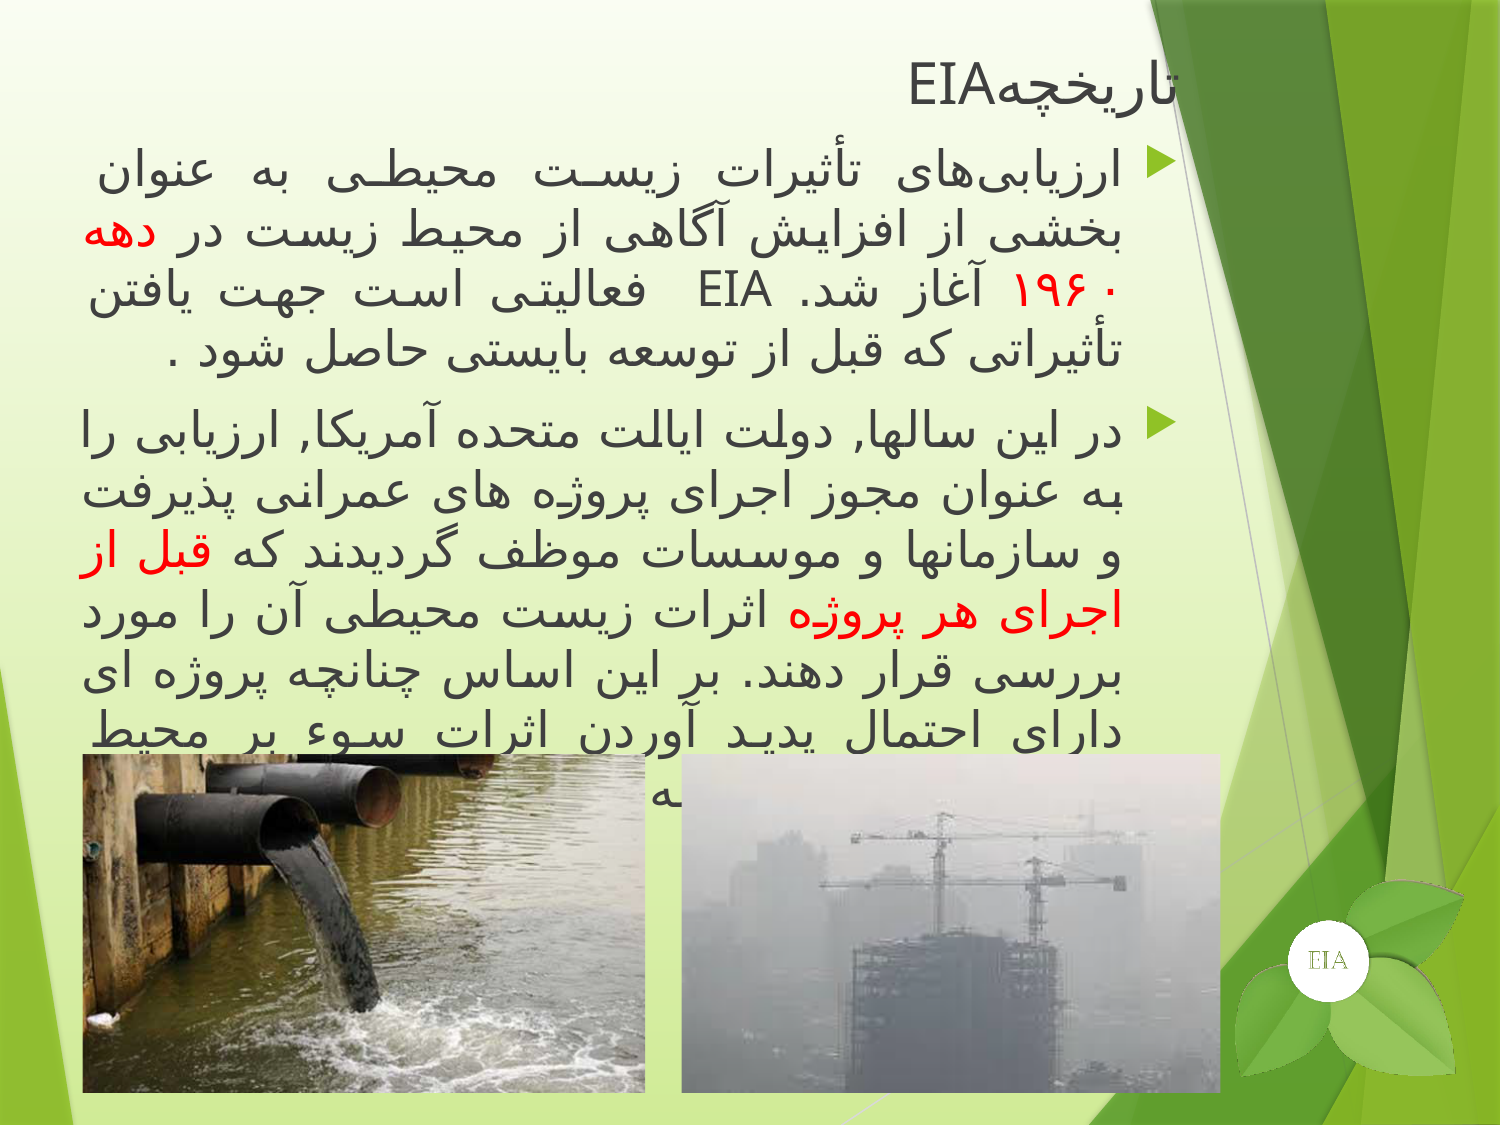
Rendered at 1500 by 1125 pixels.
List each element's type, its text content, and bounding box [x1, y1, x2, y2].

picture [82, 753, 646, 1094]
picture [681, 753, 1221, 1093]
picture [1234, 878, 1464, 1077]
list تاریخچهEIA ارزیابی‌های تأثیرات زیست محیطی به عنوان بخشی از افزایش آگاهی از محیط زیست در دهه ۱۹۶۰ آغاز شد. EIA فعالیتی است جهت یافتن تأثیراتی که قبل از توسعه بایستی حاصل شود . در این سالها, دولت ایالت متحده آمریکا, ارزیابی را به عنوان مجوز اجرای پروژه های عمرانی پذیرفت و سازمانها و موسسات موظف گردیدند که قبل از اجرای هر پروژه اثرات زیست محیطی آن را مورد بررسی قرار دهند. بر این اساس چنانچه پروژه ای دارای احتمال پدید آوردن اثرات سوء بر محیط زیست باشد ناگزیر به تهیه گزارش اثرات زیست محیطی می باشد. [63, 38, 1196, 1077]
